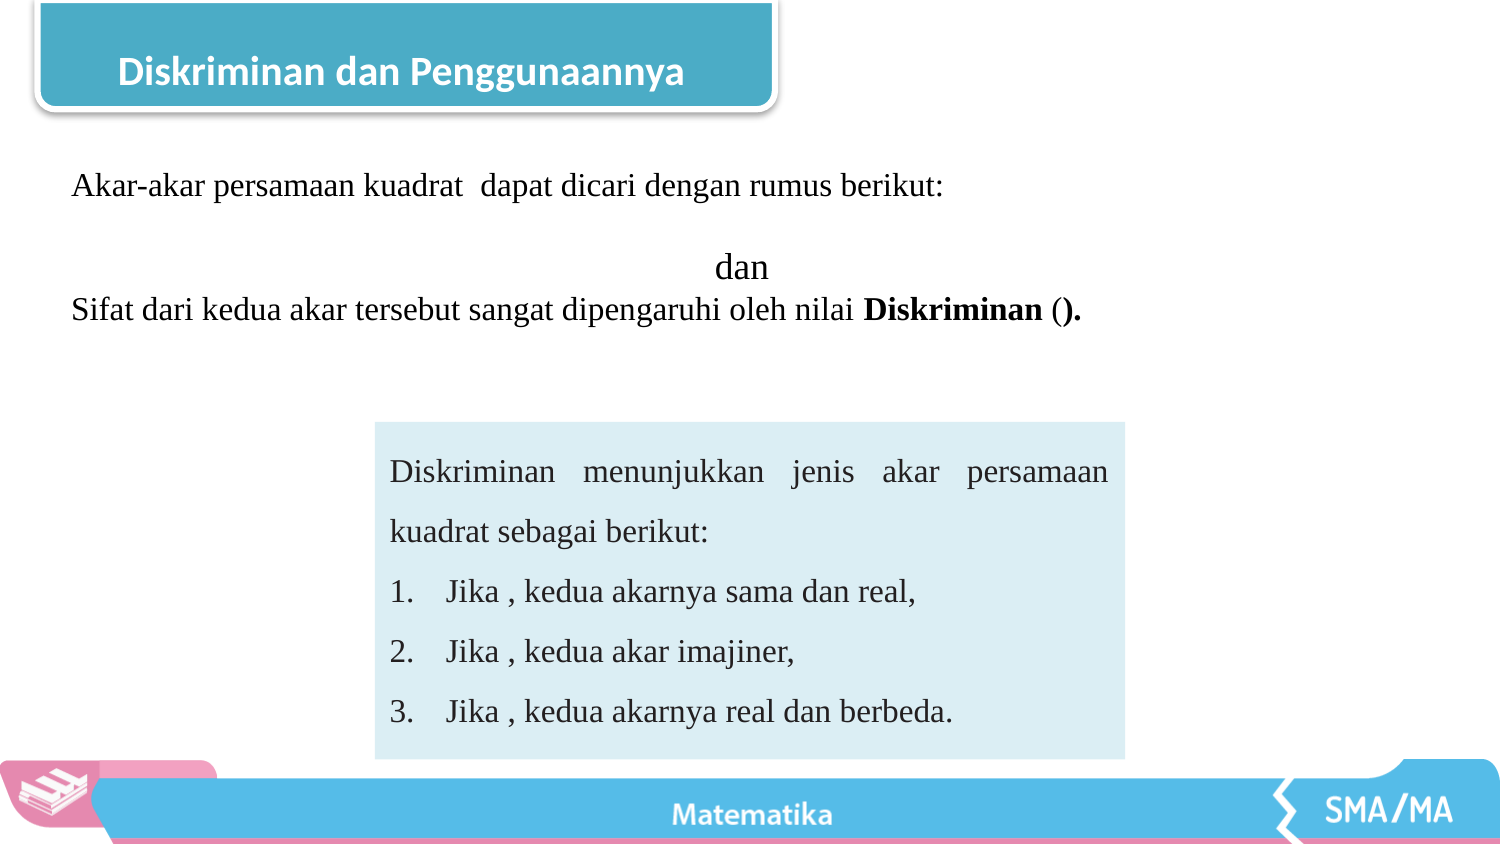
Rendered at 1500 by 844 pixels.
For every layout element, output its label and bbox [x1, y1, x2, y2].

picture [0, 759, 1500, 844]
text_box [37, 0, 776, 110]
